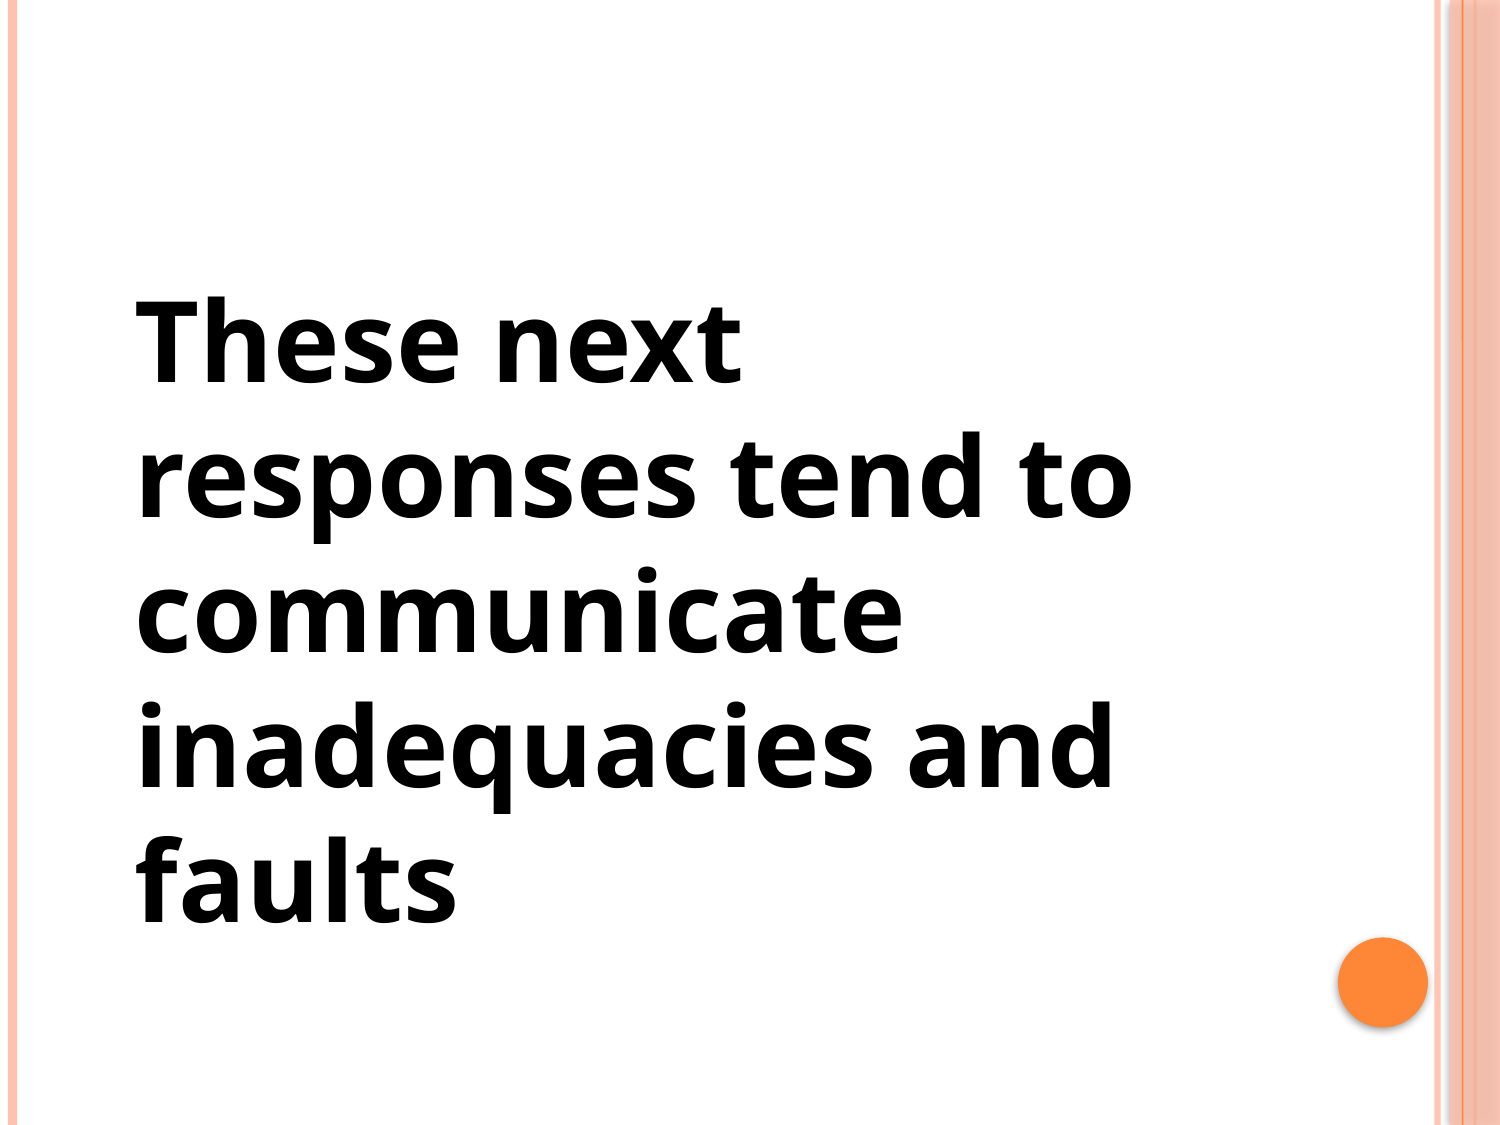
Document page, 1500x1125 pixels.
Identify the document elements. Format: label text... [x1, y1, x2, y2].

list These next responses tend to communicate inadequacies and faults [75, 262, 1300, 1062]
